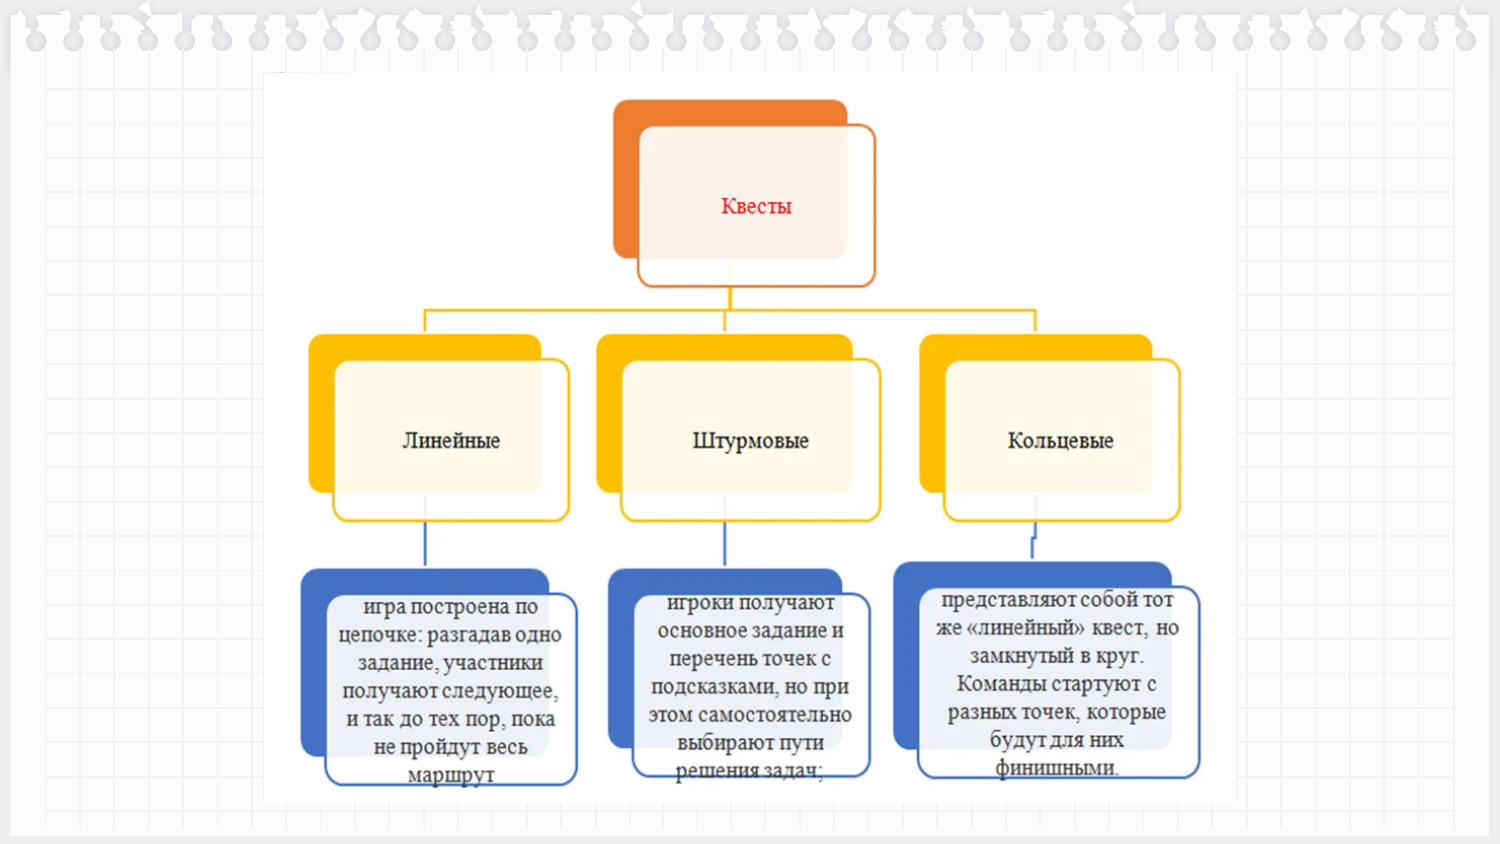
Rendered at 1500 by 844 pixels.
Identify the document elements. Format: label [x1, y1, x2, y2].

picture [262, 72, 1238, 803]
